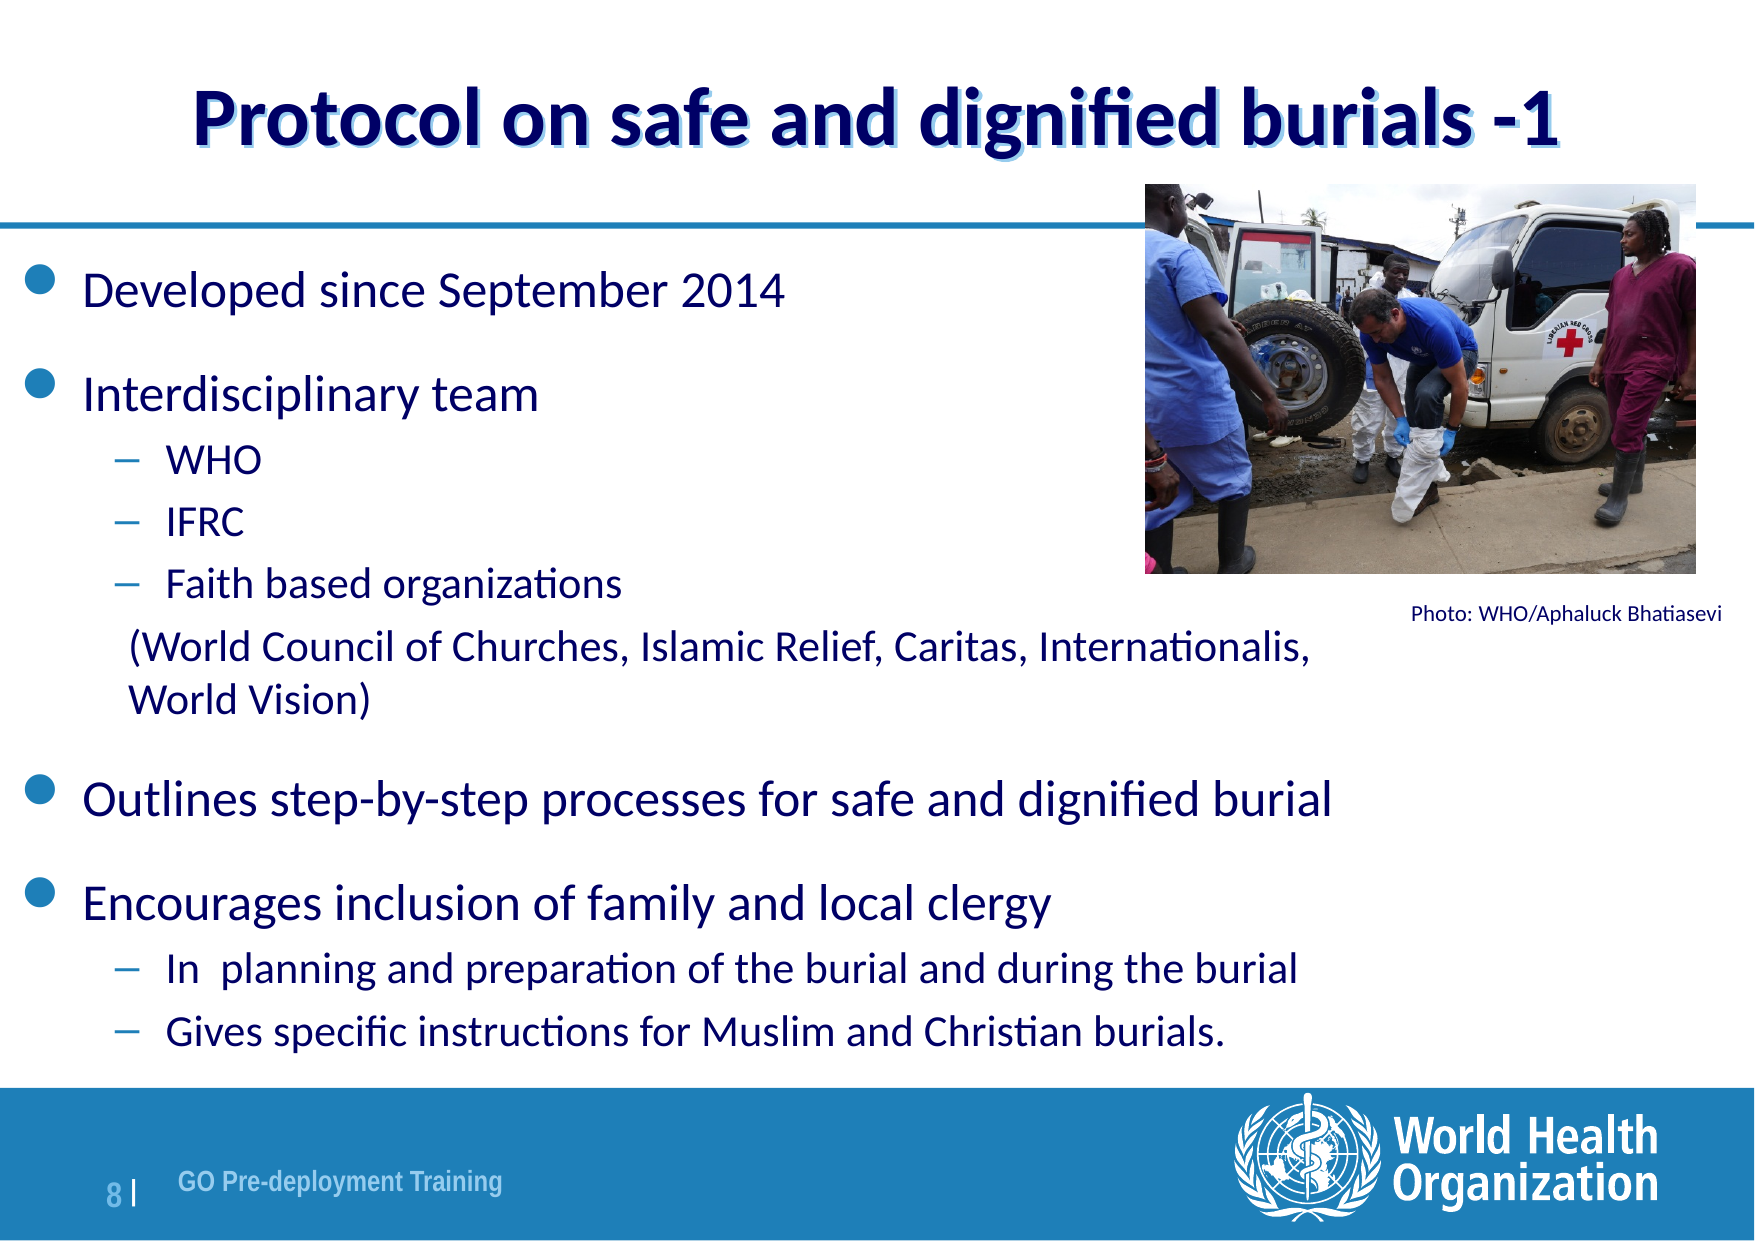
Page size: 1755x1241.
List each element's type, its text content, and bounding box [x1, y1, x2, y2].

list Developed since September 2014 Interdisciplinary team WHO IFRC Faith based organizations (World Council of Churches, Islamic Relief, Caritas, Internationalis, World Vision) Outlines step-by-step processes for safe and dignified burial Encourages inclusion of family and local clergy In planning and preparation of the burial and during the burial Gives specific instructions for Muslim and Christian burials. [20, 255, 1389, 1073]
title Protocol on safe and dignified burials -1 [0, 0, 1755, 224]
picture [1145, 184, 1696, 574]
text_box Photo: WHO/Aphaluck Bhatiasevi [1394, 590, 1755, 635]
